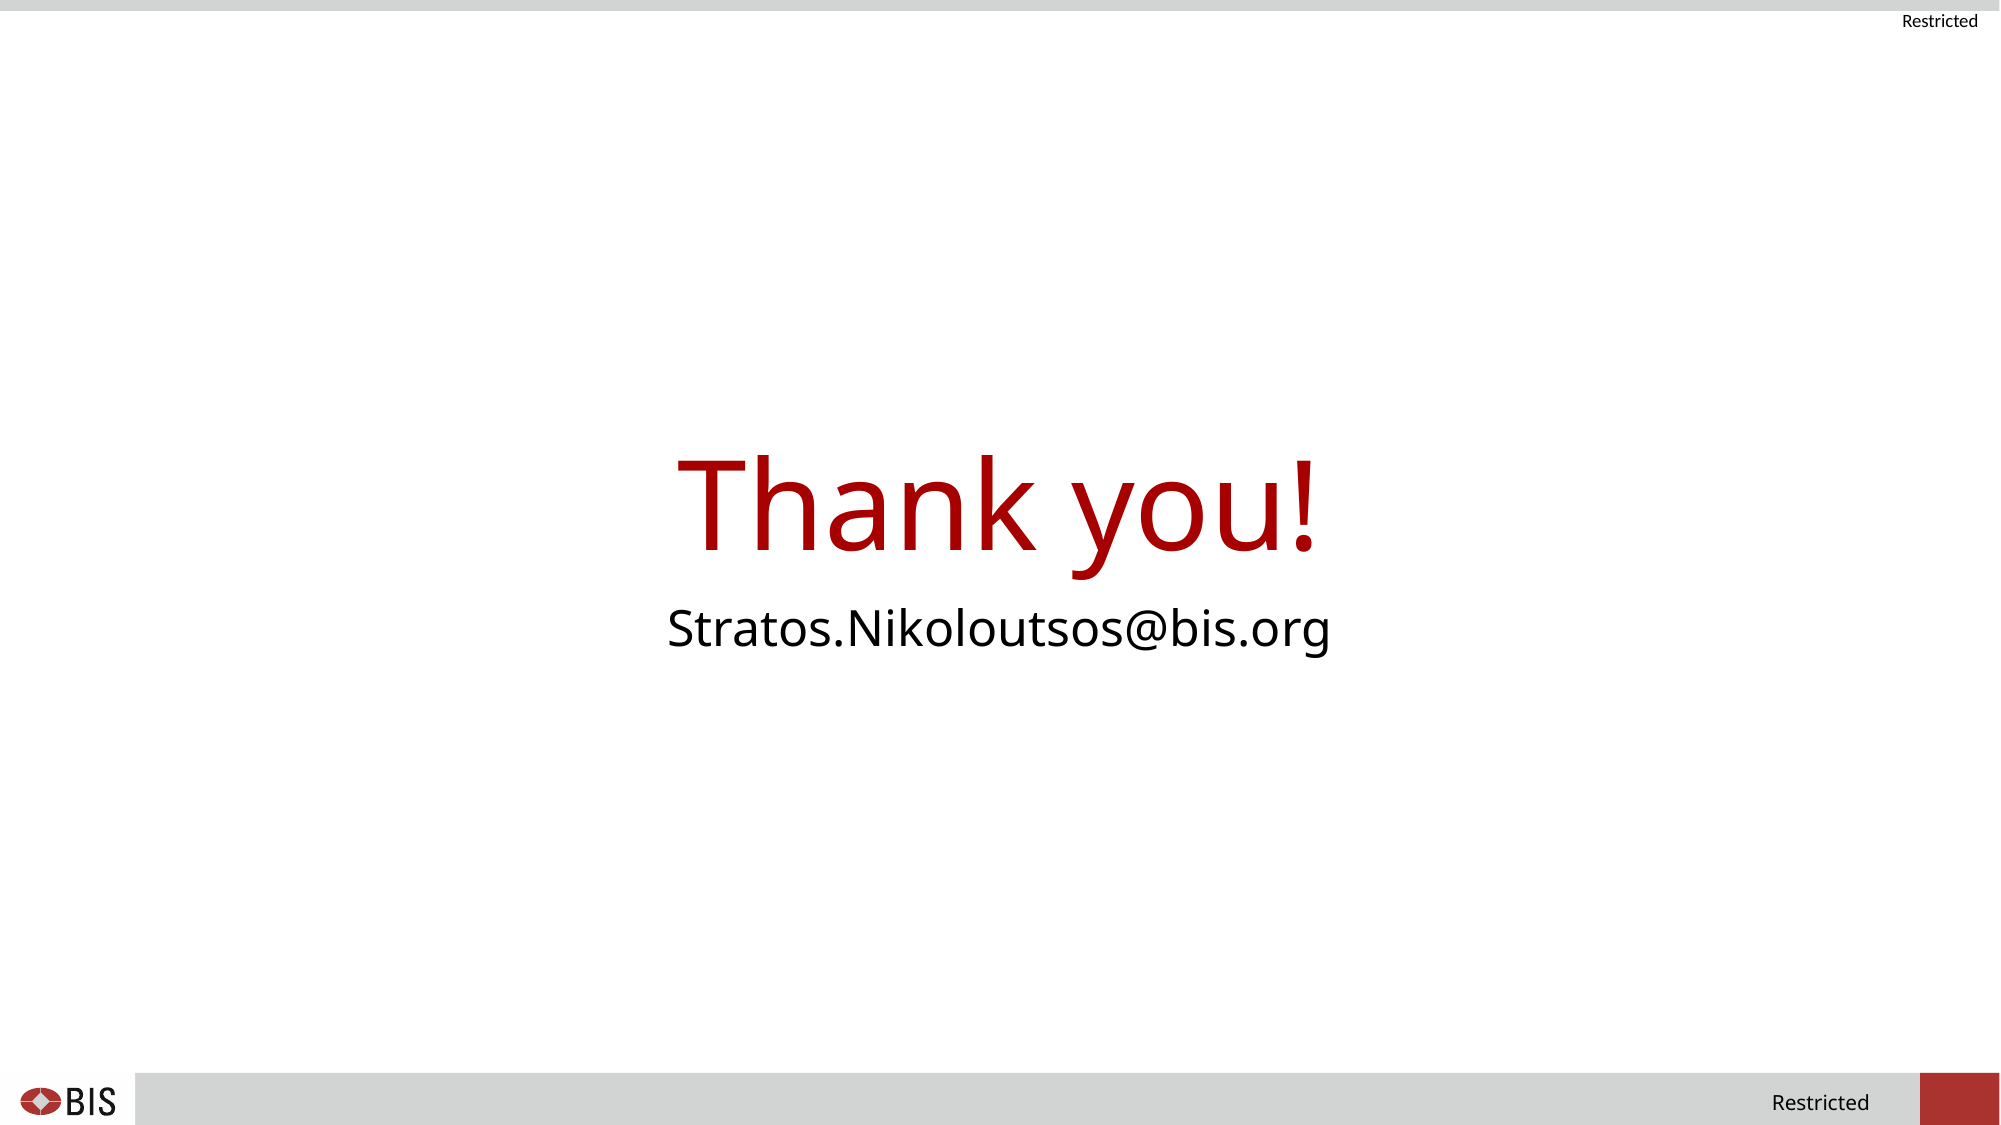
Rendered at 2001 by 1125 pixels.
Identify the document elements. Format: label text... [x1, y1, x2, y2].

title Thank you! [249, 184, 1750, 576]
subtitle Stratos.Nikoloutsos@bis.org [249, 590, 1750, 863]
